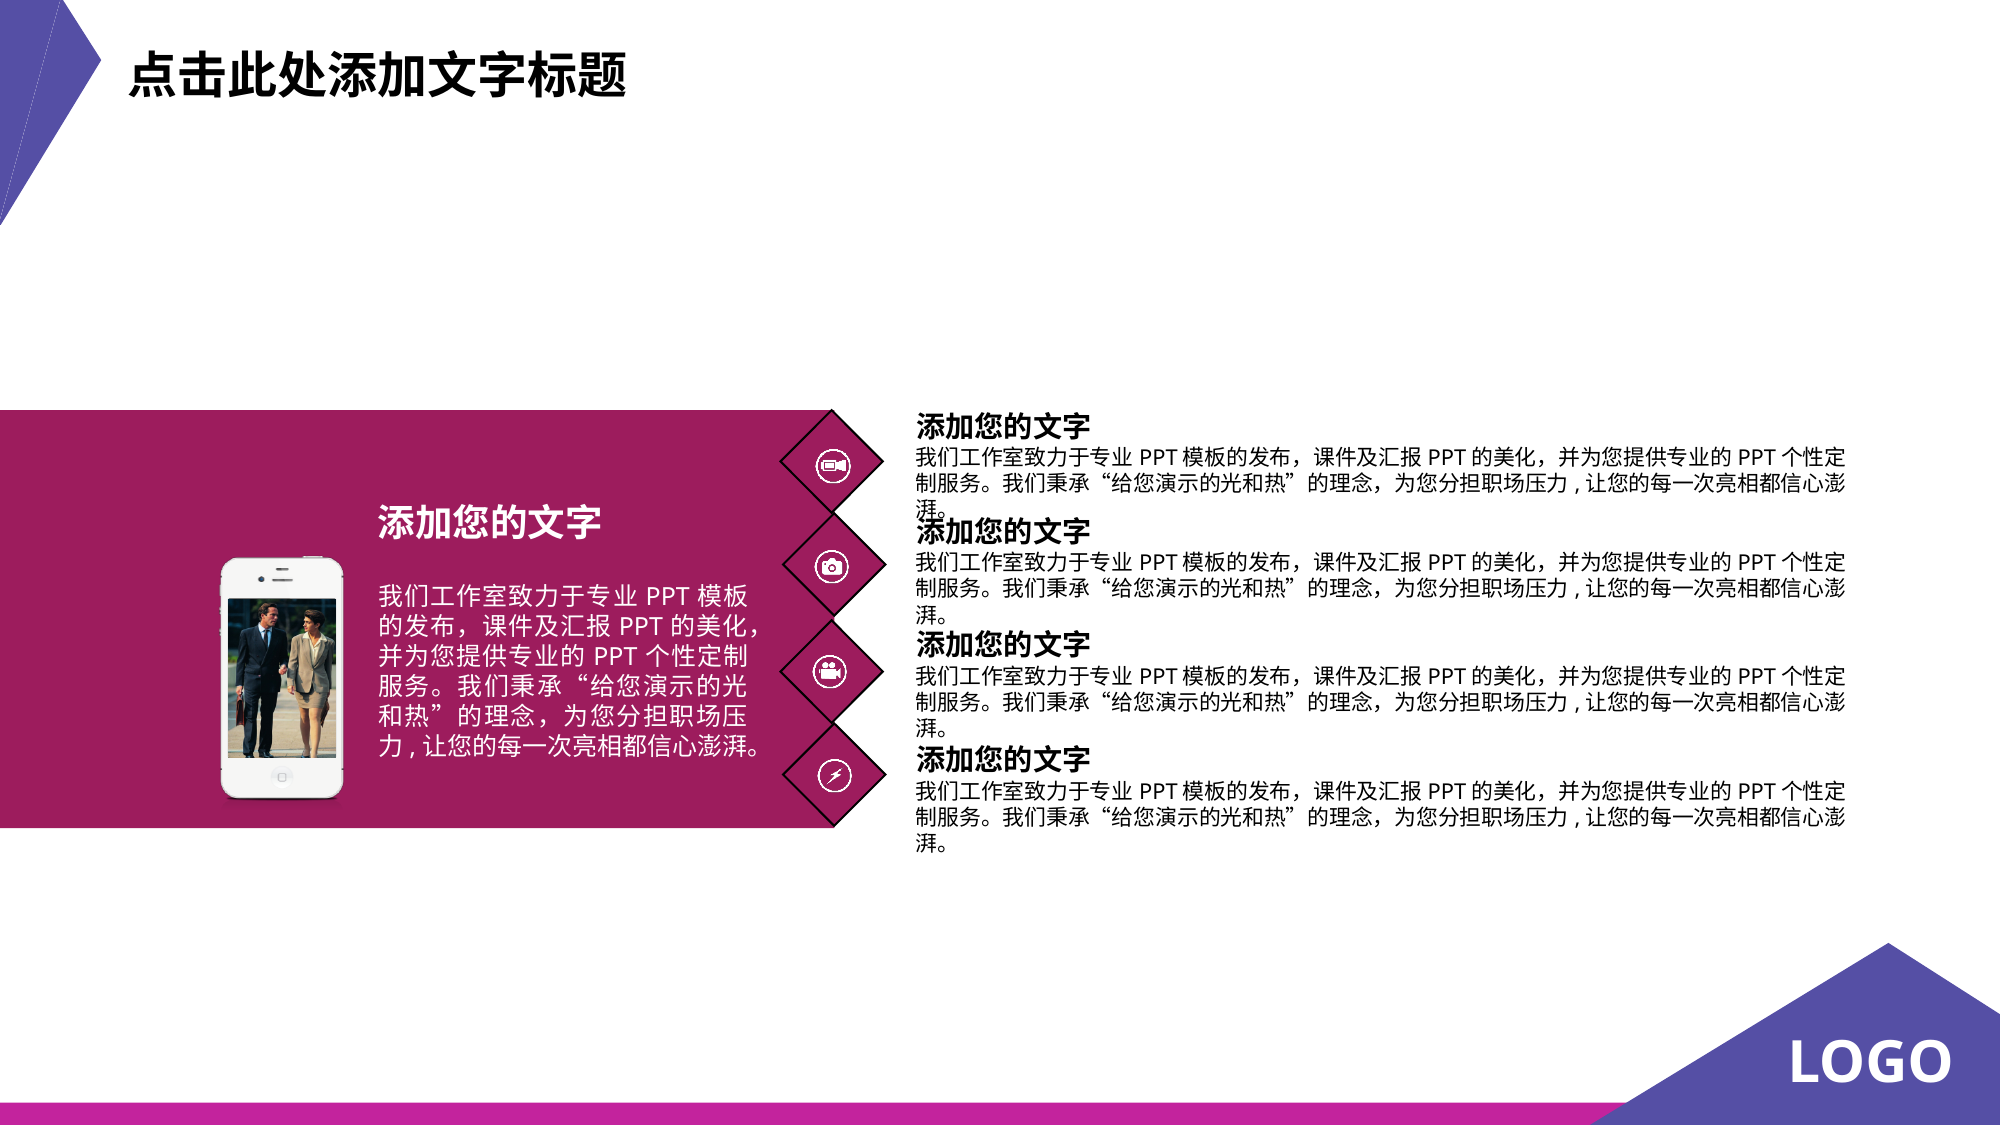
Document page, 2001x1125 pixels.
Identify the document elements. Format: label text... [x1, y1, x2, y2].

text_box 点击此处添加文字标题 [112, 36, 670, 112]
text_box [203, 544, 361, 819]
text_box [783, 513, 886, 616]
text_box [780, 620, 883, 723]
text_box [0, 409, 835, 829]
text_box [901, 505, 1862, 610]
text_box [783, 723, 886, 826]
text_box 添加您的文字 [362, 491, 629, 552]
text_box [901, 400, 1862, 505]
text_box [0, 76, 160, 160]
text_box 我们工作室致力于专业PPT模板的发布，课件及汇报PPT的美化，并为您提供专业的PPT个性定制服务。我们秉承“给您演示的光和热”的理念，为您分担职场压力,让您的每一次亮相都信心澎湃。 [363, 573, 763, 768]
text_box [780, 410, 883, 513]
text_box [901, 734, 1862, 839]
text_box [901, 619, 1862, 723]
text_box [0, 1102, 1562, 1125]
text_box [1562, 975, 2000, 1125]
